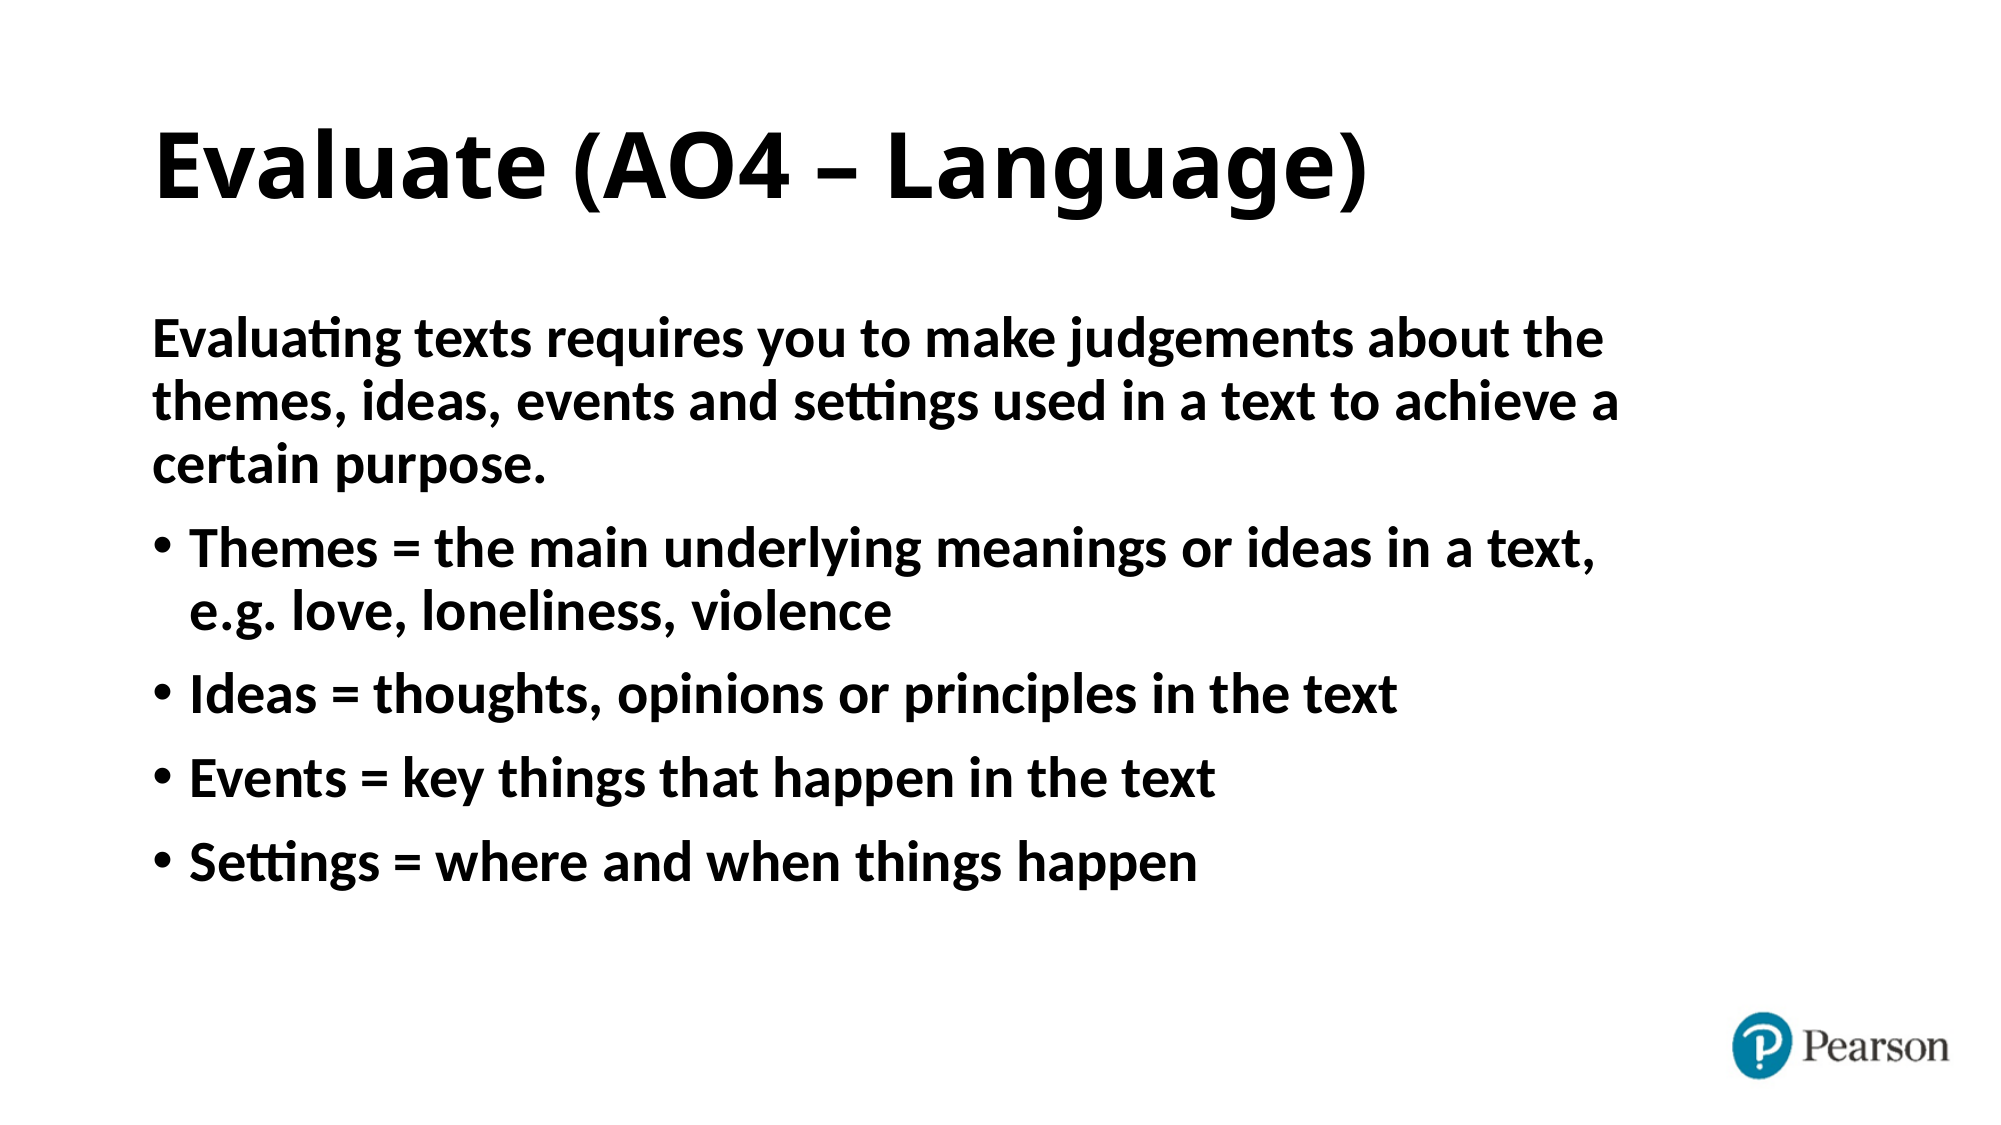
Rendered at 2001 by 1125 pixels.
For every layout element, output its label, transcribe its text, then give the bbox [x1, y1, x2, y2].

list Evaluating texts requires you to make judgements about the themes, ideas, events and settings used in a text to achieve a certain purpose. Themes = the main underlying meanings or ideas in a text, e.g. love, loneliness, violence Ideas = thoughts, opinions or principles in the text Events = key things that happen in the text Settings = where and when things happen [137, 299, 1671, 1014]
title Evaluate (AO4 – Language) [137, 59, 1863, 278]
picture [1722, 997, 1960, 1090]
